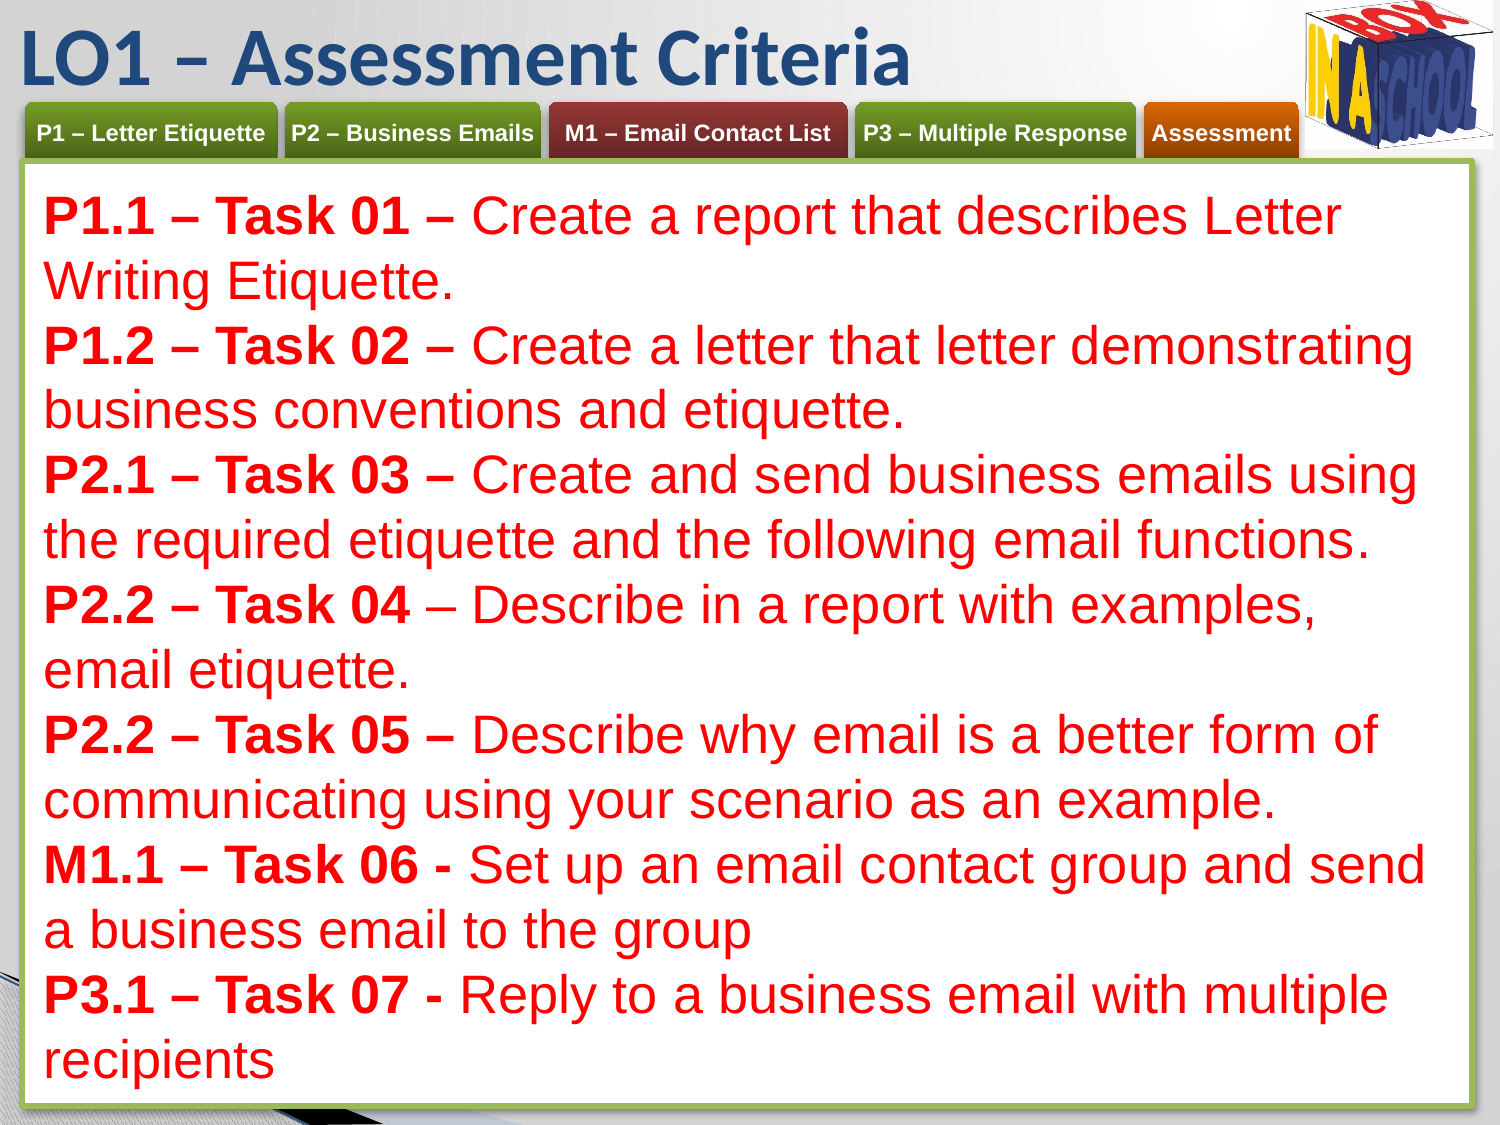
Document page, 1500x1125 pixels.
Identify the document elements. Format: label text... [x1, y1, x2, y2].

picture [281, 1114, 303, 1125]
picture [1305, 0, 1494, 149]
title LO1 – Assessment Criteria [5, 7, 1317, 98]
text_box P1.1 – Task 01 – Create a report that describes Letter Writing Etiquette. P1.2 – Task 02 – Create a letter that letter demonstrating business conventions and etiquette. P2.1 – Task 03 – Create and send business emails using the required etiquette and the following email functions. P2.2 – Task 04 – Describe in a report with examples, email etiquette. P2.2 – Task 05 – Describe why email is a better form of communicating using your scenario as an example. M1.1 – Task 06 - Set up an email contact group and send a business email to the group P3.1 – Task 07 - Reply to a business email with multiple recipients [29, 172, 1461, 1097]
